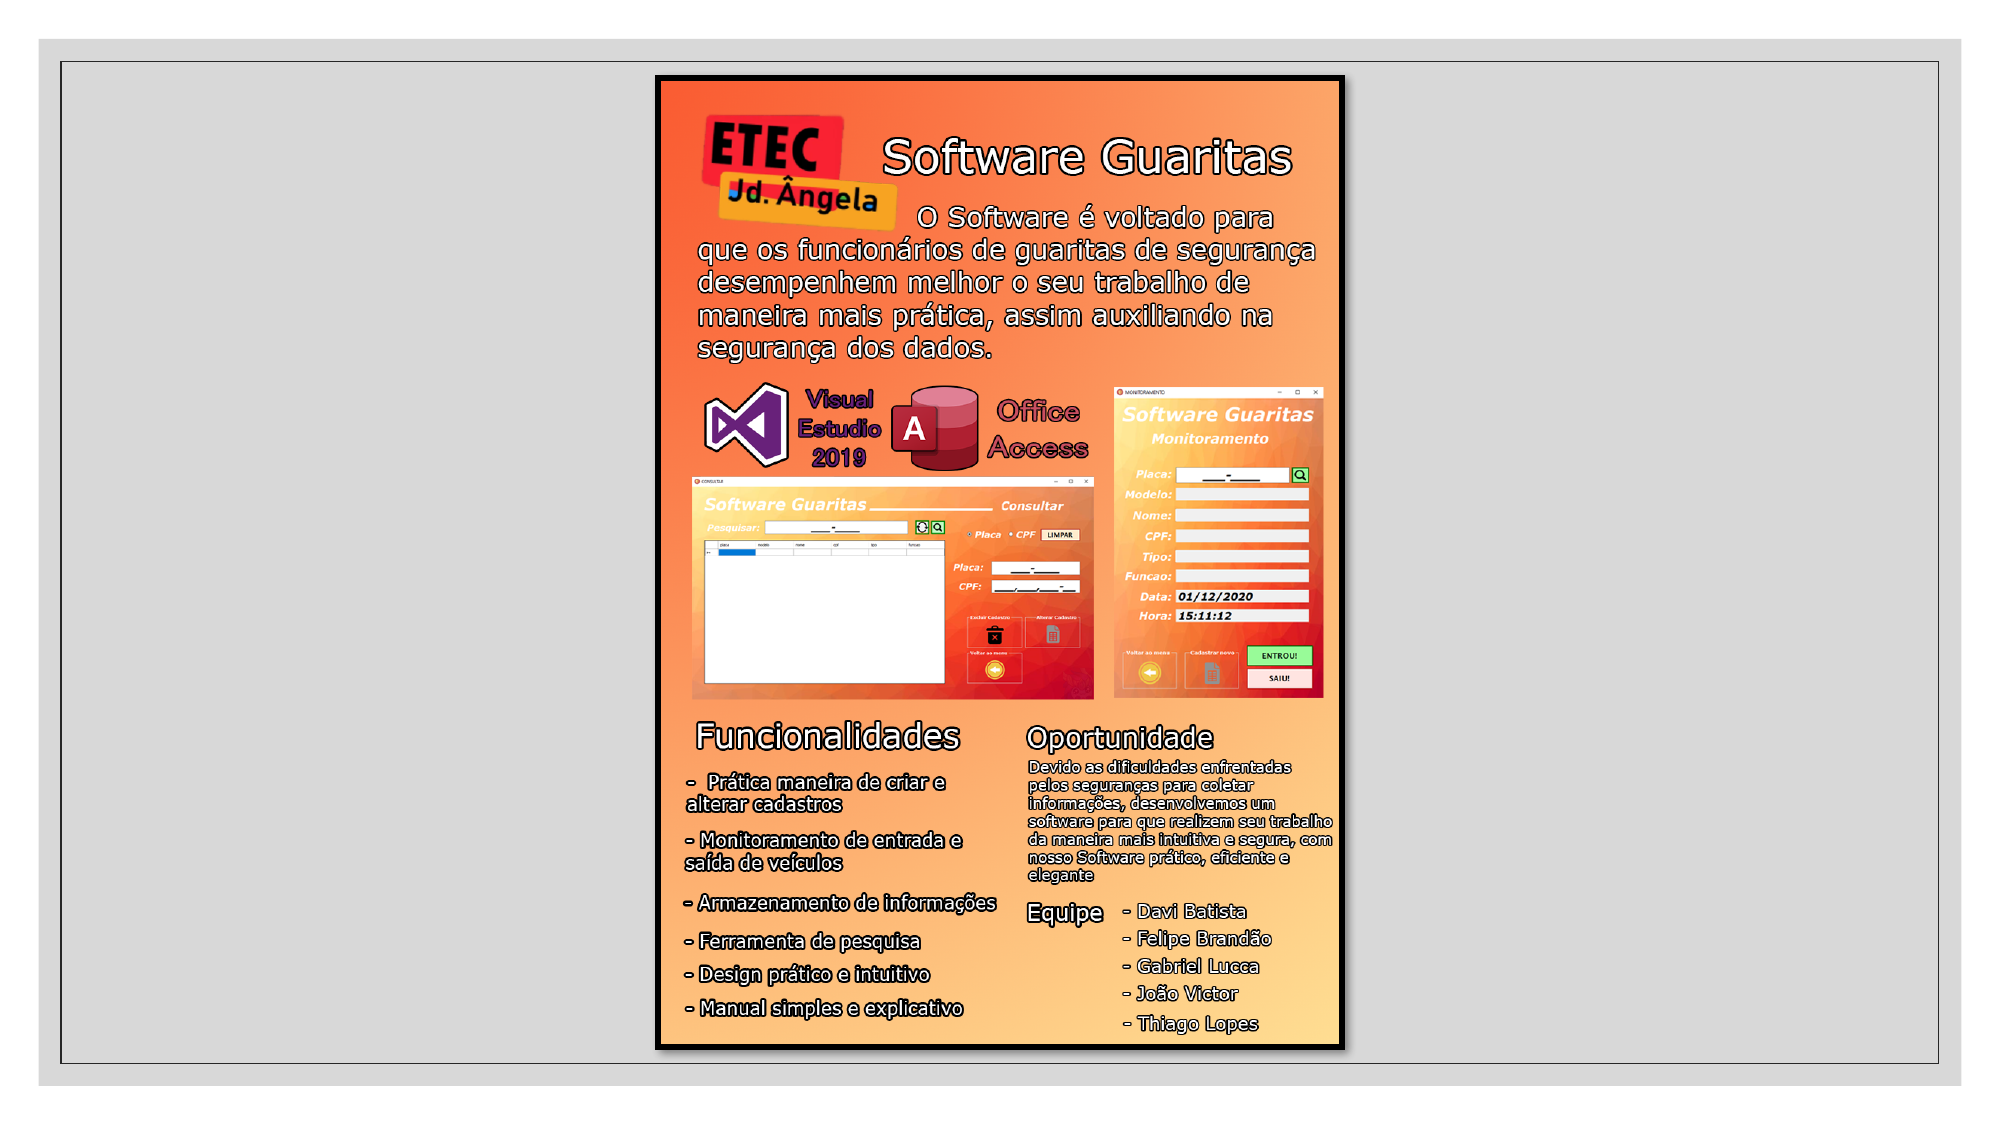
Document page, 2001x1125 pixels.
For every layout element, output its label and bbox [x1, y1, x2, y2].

picture [661, 80, 1339, 1045]
